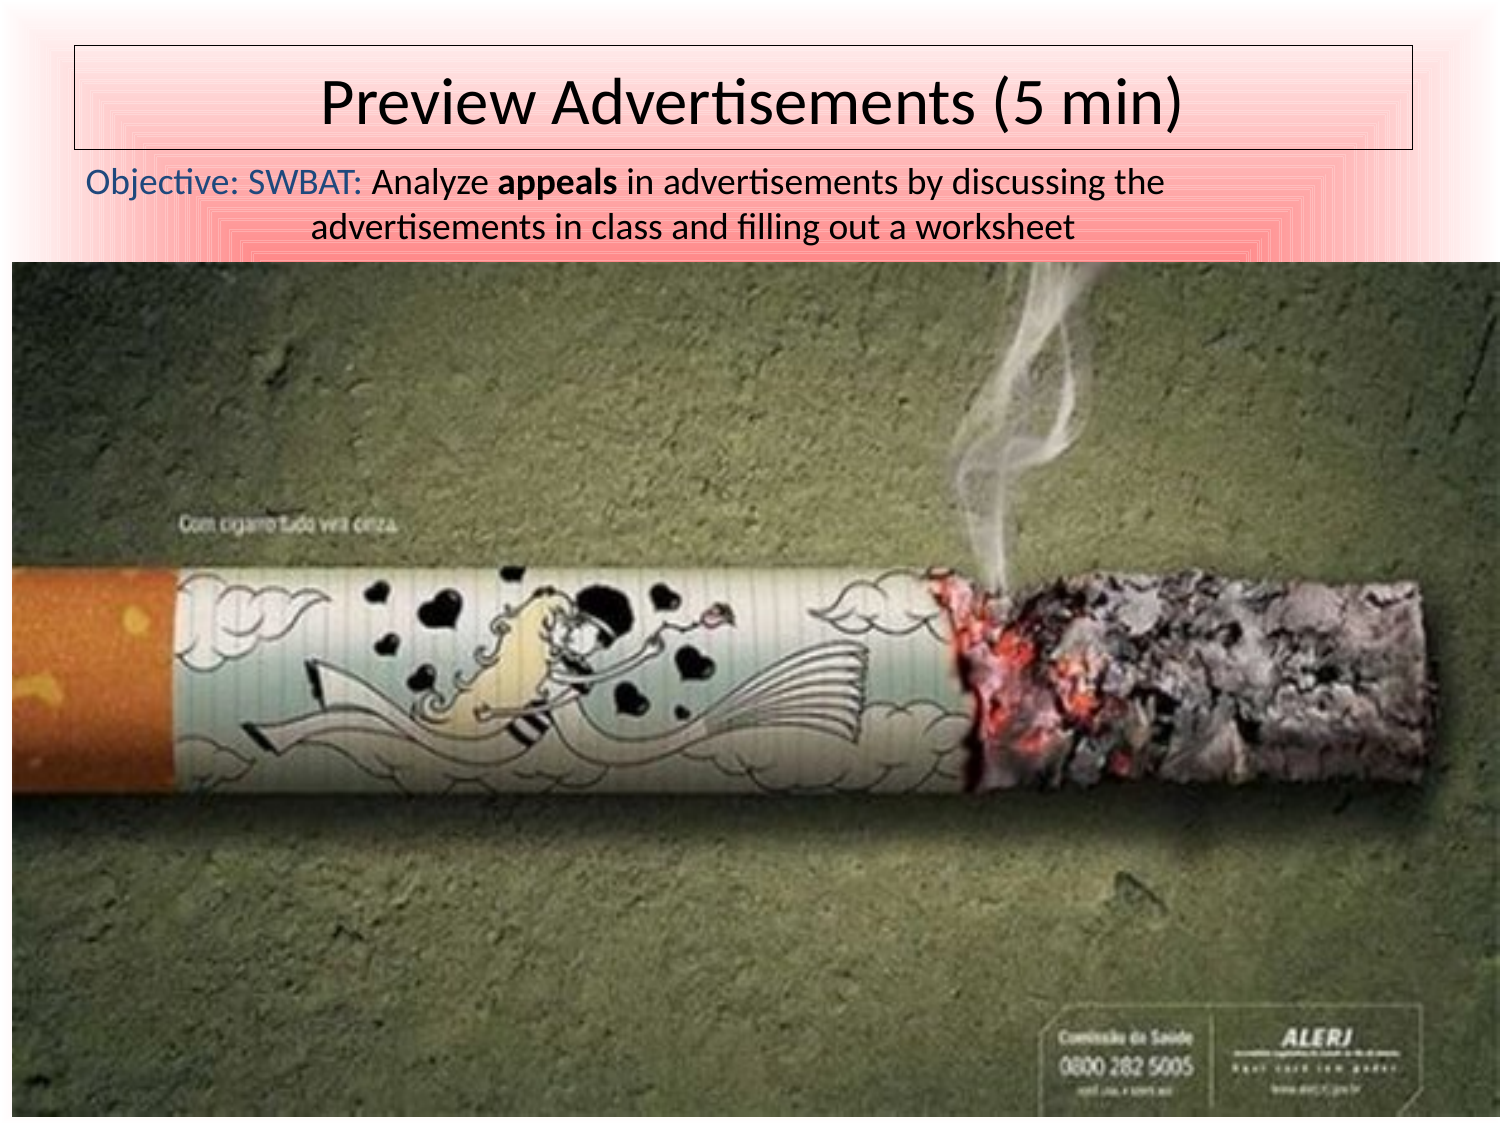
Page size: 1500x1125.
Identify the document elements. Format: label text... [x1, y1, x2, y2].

picture [12, 262, 1500, 1117]
text_box Objective: SWBAT: Analyze appeals in advertisements by discussing the advertisements in class and filling out a worksheet [70, 149, 1413, 255]
text_box Preview Advertisements (5 min) [74, 45, 1413, 149]
